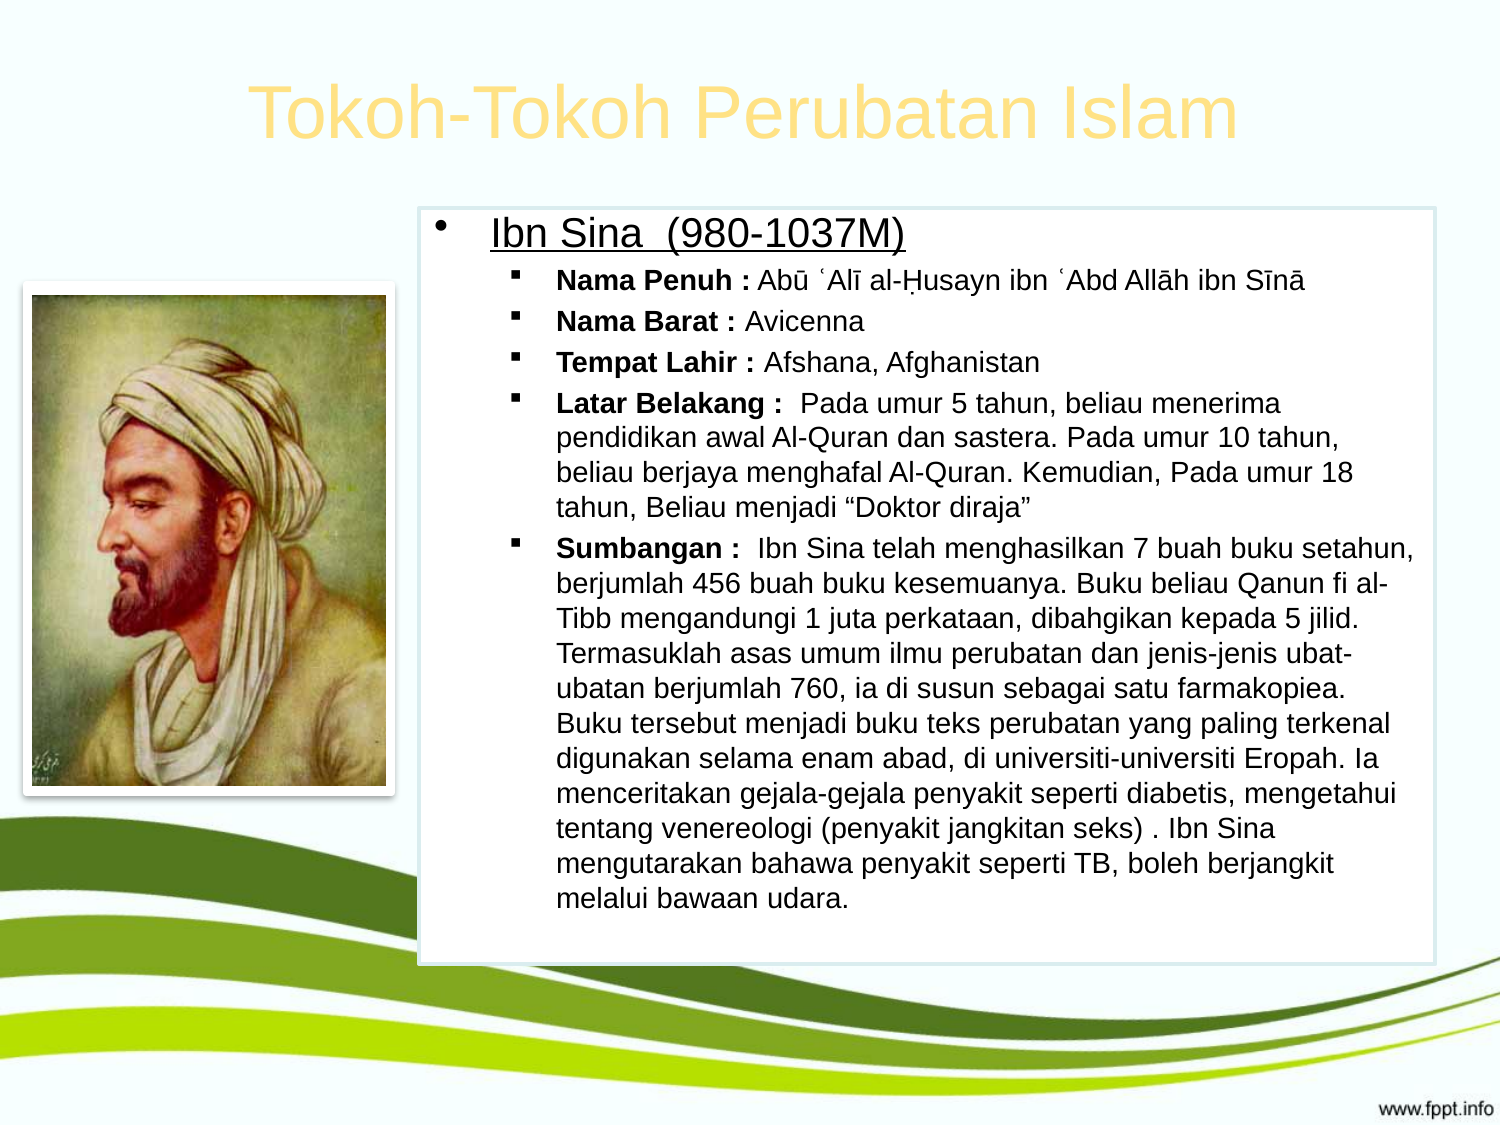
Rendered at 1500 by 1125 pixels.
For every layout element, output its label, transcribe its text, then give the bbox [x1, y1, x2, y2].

text_box [23, 281, 395, 796]
list Ibn Sina (980-1037M) Nama Penuh : Abū ʿAlī al-Ḥusayn ibn ʿAbd Allāh ibn Sīnā Nama Barat : Avicenna Tempat Lahir : Afshana, Afghanistan Latar Belakang : Pada umur 5 tahun, beliau menerima pendidikan awal Al-Quran dan sastera. Pada umur 10 tahun, beliau berjaya menghafal Al-Quran. Kemudian, Pada umur 18 tahun, Beliau menjadi “Doktor diraja” Sumbangan : Ibn Sina telah menghasilkan 7 buah buku setahun, berjumlah 456 buah buku kesemuanya. Buku beliau Qanun fi al-Tibb mengandungi 1 juta perkataan, dibahgikan kepada 5 jilid. Termasuklah asas umum ilmu perubatan dan jenis-jenis ubat-ubatan berjumlah 760, ia di susun sebagai satu farmakopiea. Buku tersebut menjadi buku teks perubatan yang paling terkenal digunakan selama enam abad, di universiti-universiti Eropah. Ia menceritakan gejala-gejala penyakit seperti diabetis, mengetahui tentang venereologi (penyakit jangkitan seks) . Ibn Sina mengutarakan bahawa penyakit seperti TB, boleh berjangkit melalui bawaan udara. [417, 206, 1437, 966]
picture [0, 0, 1500, 1125]
title Tokoh-Tokoh Perubatan Islam [41, 45, 1447, 173]
